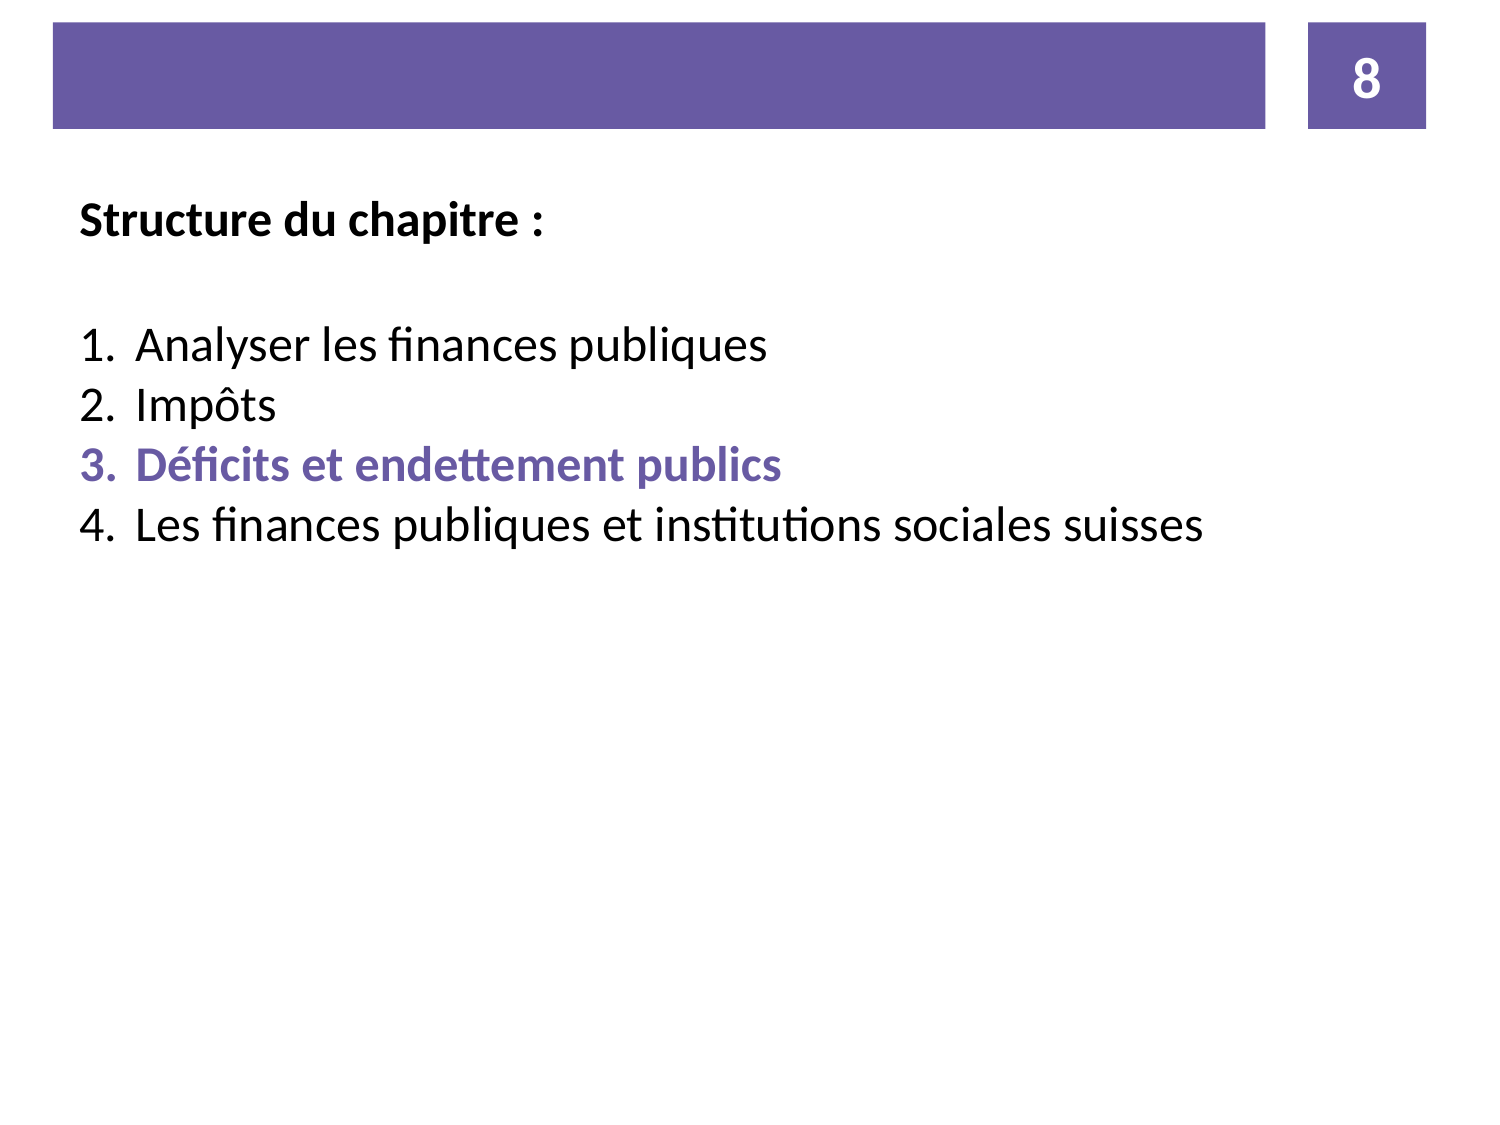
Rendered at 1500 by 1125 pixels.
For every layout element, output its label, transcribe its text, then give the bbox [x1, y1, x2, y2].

text_box Structure du chapitre : Analyser les finances publiques Impôts Déficits et endettement publics Les finances publiques et institutions sociales suisses [64, 178, 1426, 559]
text_box [52, 22, 1266, 129]
text_box 8 [1308, 22, 1427, 129]
